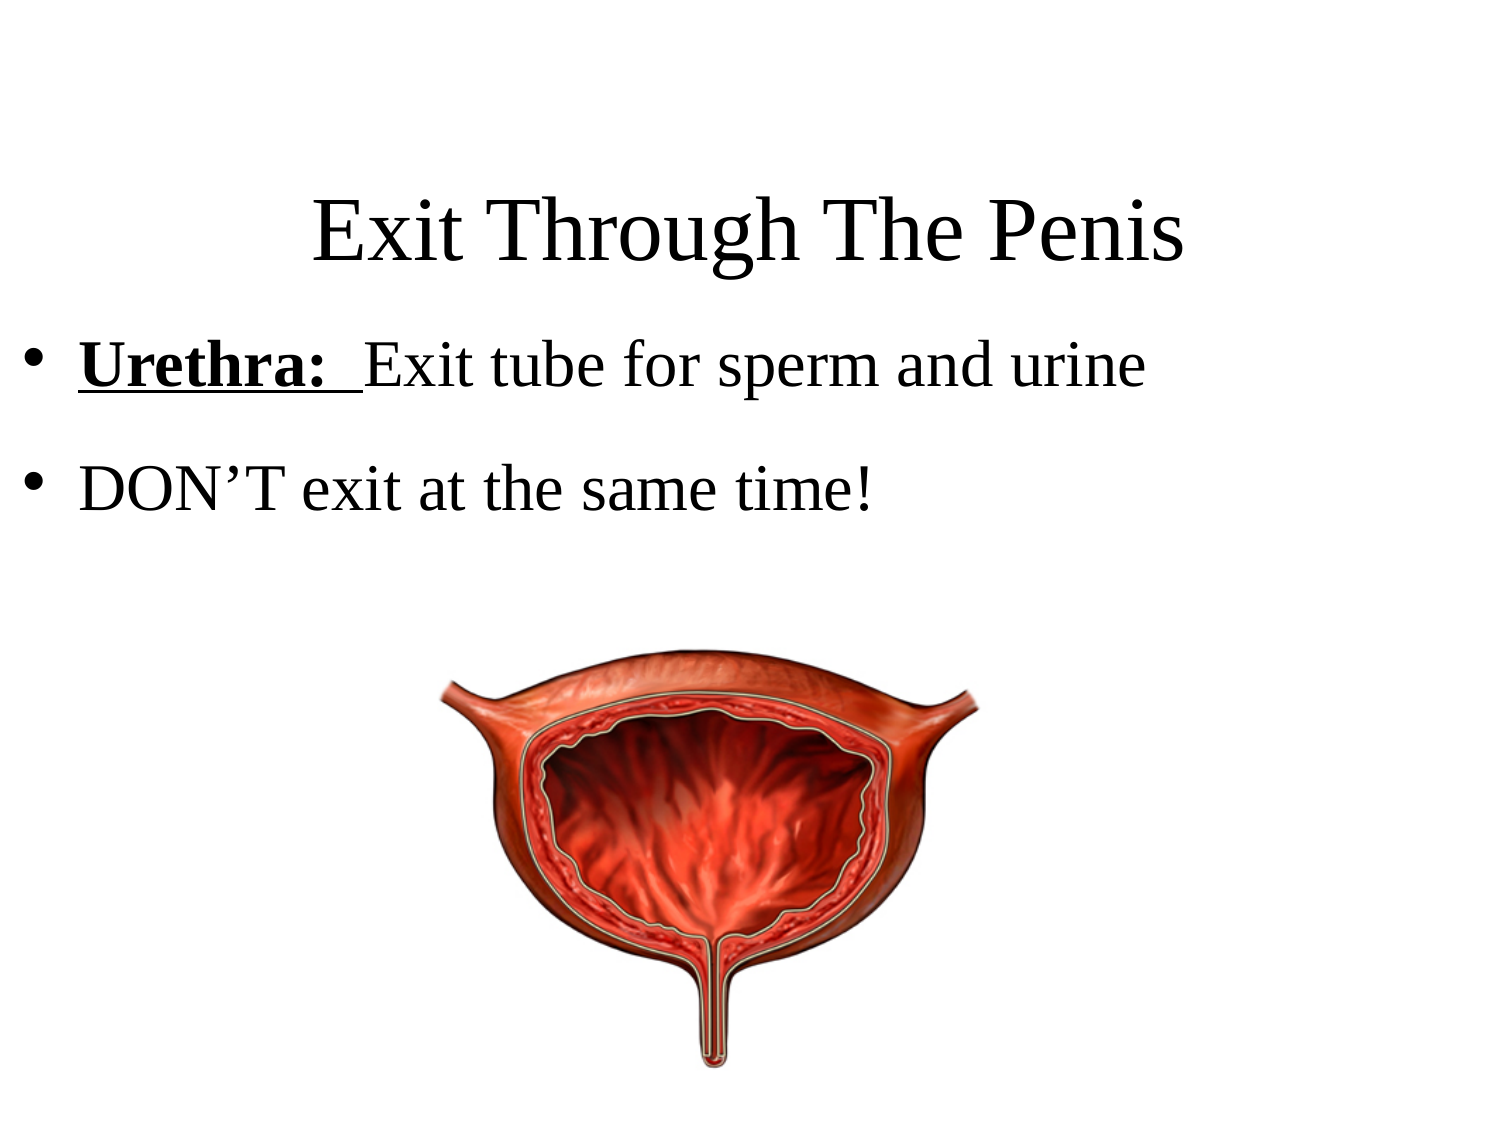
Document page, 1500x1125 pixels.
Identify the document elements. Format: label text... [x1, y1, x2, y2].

list Urethra: Exit tube for sperm and urine DON’T exit at the same time! [22, 347, 1480, 1011]
title Exit Through The Penis [22, 153, 1478, 329]
picture [437, 637, 988, 1072]
